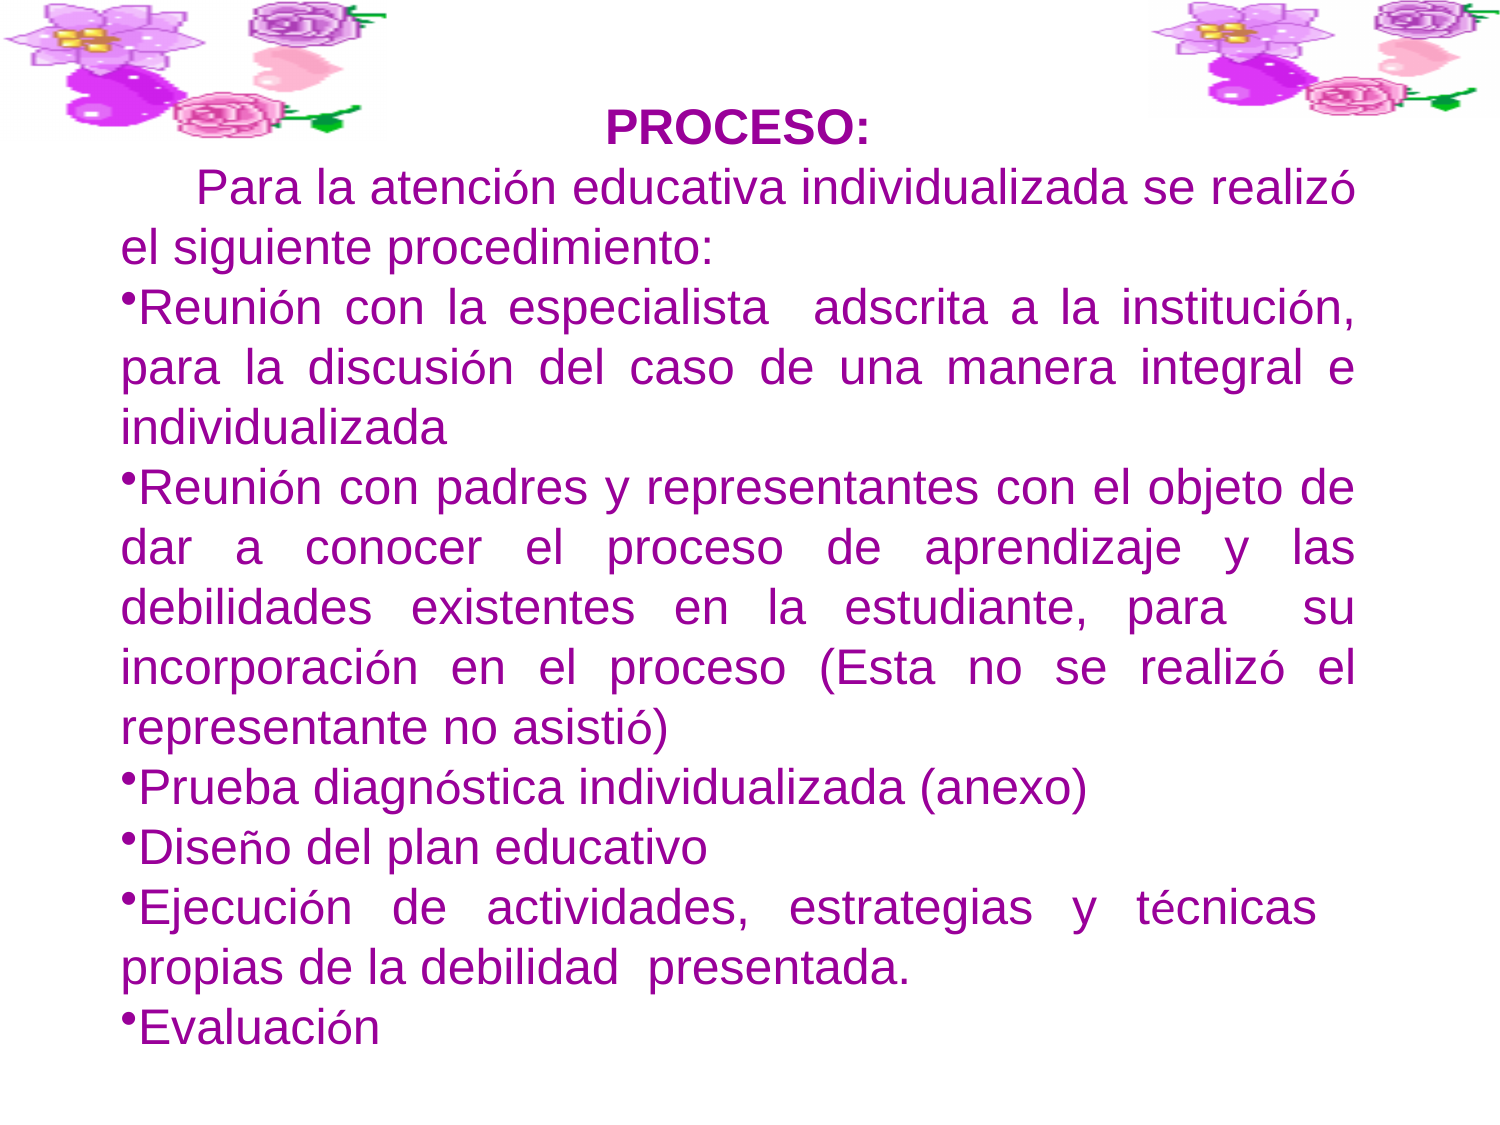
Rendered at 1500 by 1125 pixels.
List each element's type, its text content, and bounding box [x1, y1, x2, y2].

text_box PROCESO: Para la atención educativa individualizada se realizó el siguiente procedimiento: Reunión con la especialista adscrita a la institución, para la discusión del caso de una manera integral e individualizada Reunión con padres y representantes con el objeto de dar a conocer el proceso de aprendizaje y las debilidades existentes en la estudiante, para su incorporación en el proceso (Esta no se realizó el representante no asistió) Prueba diagnóstica individualizada (anexo) Diseño del plan educativo Ejecución de actividades, estrategias y técnicas propias de la debilidad presentada. Evaluación [105, 86, 1372, 1062]
picture [1150, 0, 1498, 235]
picture [2, 0, 385, 264]
